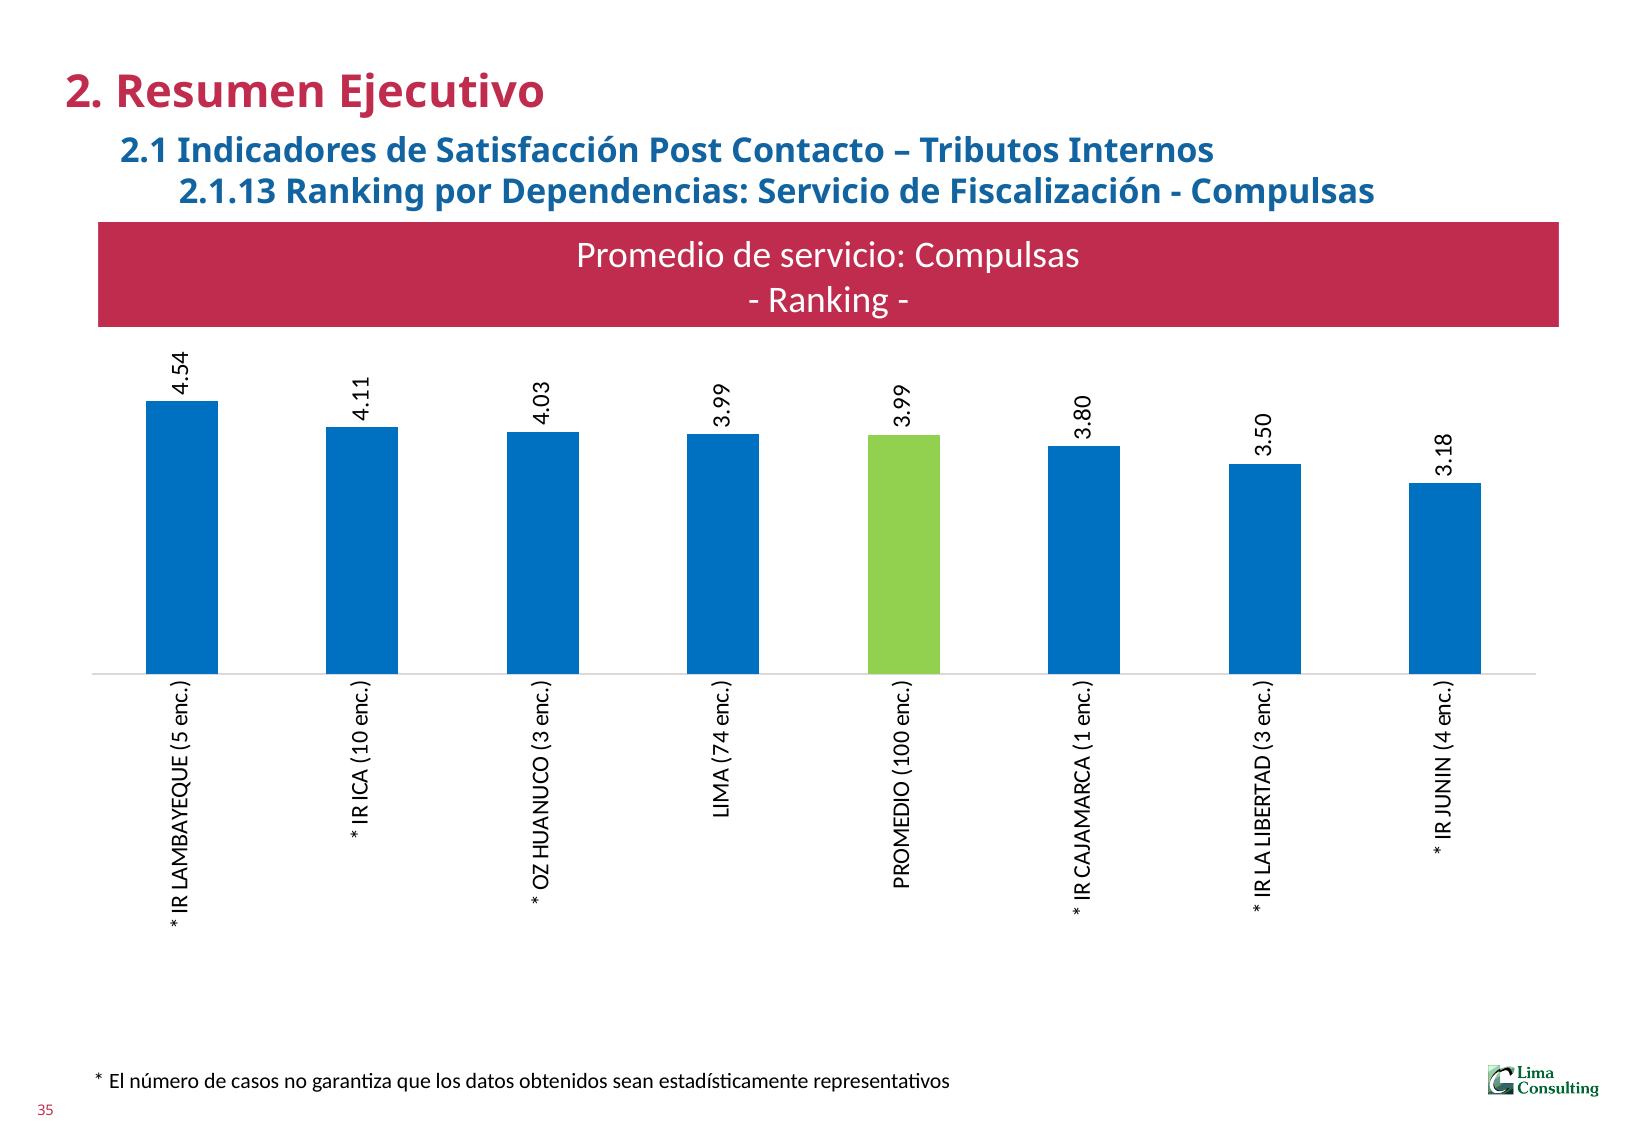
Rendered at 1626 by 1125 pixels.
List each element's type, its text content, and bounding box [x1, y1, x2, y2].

picture [1488, 1065, 1599, 1097]
text_box * El número de casos no garantiza que los datos obtenidos sean estadísticamente representativos [78, 1066, 1166, 1093]
chart [68, 351, 1559, 958]
title 2. Resumen Ejecutivo 2.1 Indicadores de Satisfacción Post Contacto – Tributos Internos 2.1.13 Ranking por Dependencias: Servicio de Fiscalización - Compulsas [50, 59, 1625, 219]
text_box Promedio de servicio: Compulsas - Ranking - [98, 222, 1559, 327]
